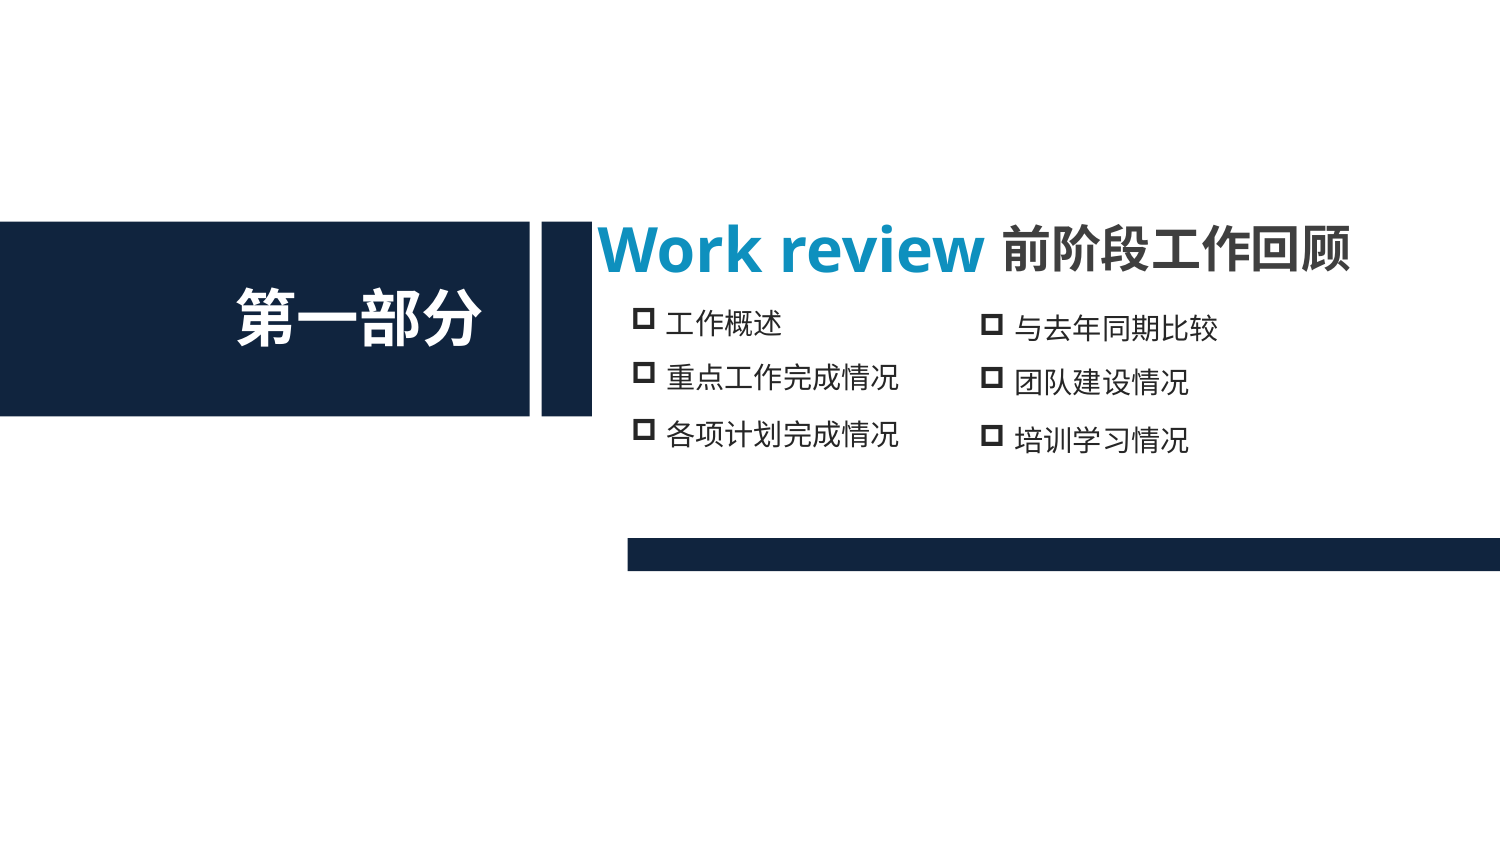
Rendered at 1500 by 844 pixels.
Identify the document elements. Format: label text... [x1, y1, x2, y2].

text_box [627, 538, 1500, 572]
text_box [541, 221, 592, 417]
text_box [618, 204, 1365, 292]
text_box 培训学习情况 [967, 416, 1202, 463]
text_box 各项计划完成情况 [619, 410, 912, 458]
text_box 与去年同期比较 [967, 305, 1231, 352]
text_box 第一部分 [223, 272, 496, 359]
text_box 工作概述 [619, 299, 795, 346]
text_box 重点工作完成情况 [619, 353, 912, 400]
text_box [0, 221, 530, 417]
text_box 团队建设情况 [967, 358, 1202, 405]
